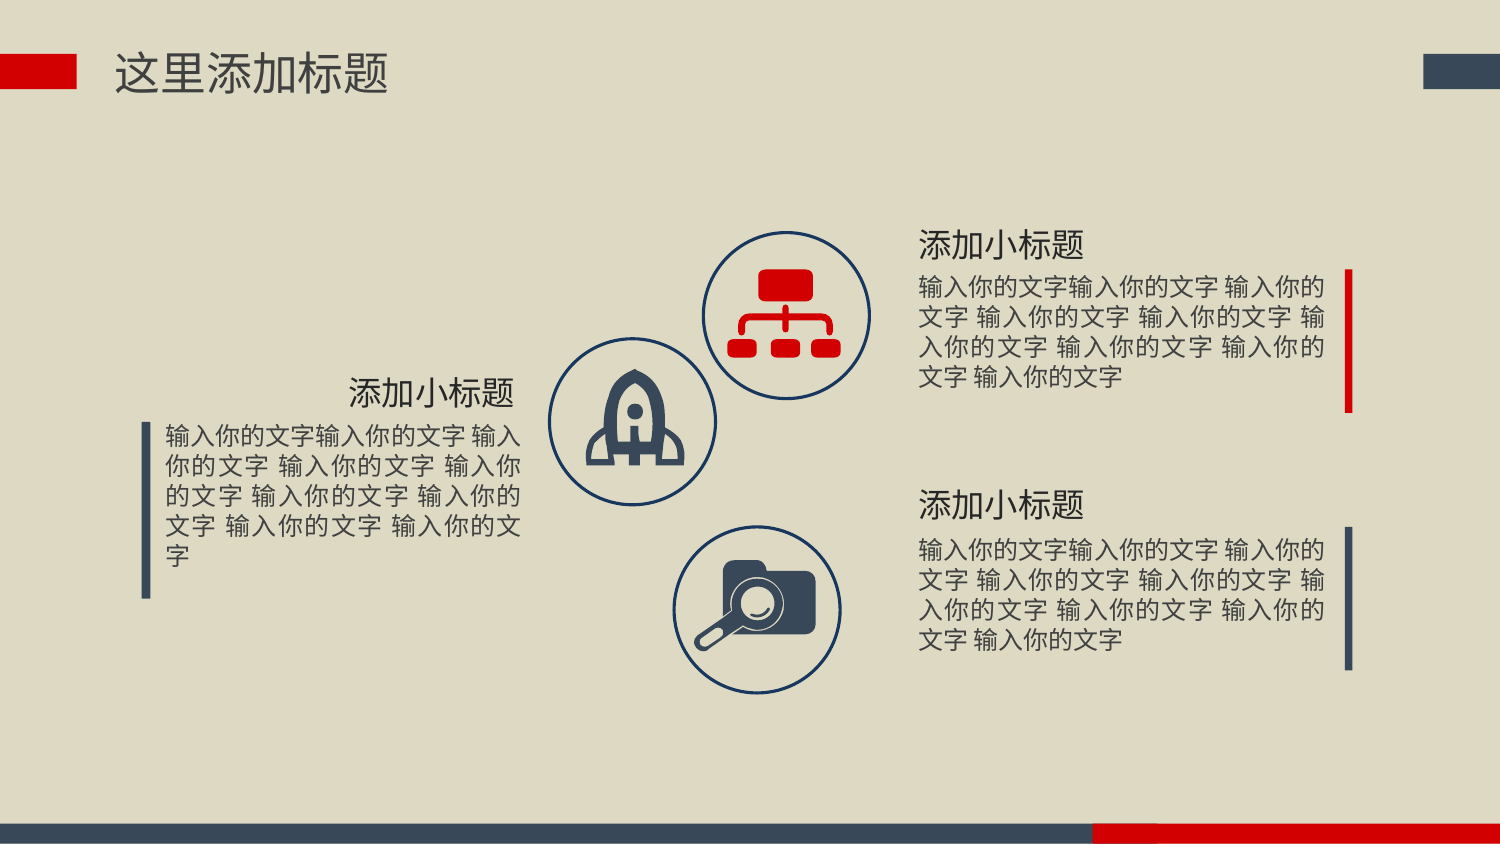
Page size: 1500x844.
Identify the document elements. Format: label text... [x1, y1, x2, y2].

text_box [1343, 267, 1354, 415]
text_box 这里添加标题 [100, 37, 467, 107]
text_box [0, 821, 1090, 844]
text_box 添加小标题 [903, 217, 1124, 272]
text_box [0, 52, 79, 91]
text_box [1421, 52, 1500, 91]
text_box 输入你的文字输入你的文字 输入你的文字 输入你的文字 输入你的文字 输入你的文字 输入你的文字 输入你的文字 输入你的文字 [903, 526, 1341, 662]
text_box 添加小标题 [903, 477, 1124, 532]
text_box [1090, 821, 1500, 844]
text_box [549, 232, 870, 694]
text_box [1343, 525, 1354, 672]
text_box [140, 420, 153, 601]
text_box 添加小标题 [334, 364, 544, 420]
text_box 输入你的文字输入你的文字 输入你的文字 输入你的文字 输入你的文字 输入你的文字 输入你的文字 输入你的文字 输入你的文字 [903, 264, 1341, 399]
text_box 输入你的文字输入你的文字 输入你的文字 输入你的文字 输入你的文字 输入你的文字 输入你的文字 输入你的文字 输入你的文字 [150, 413, 538, 578]
